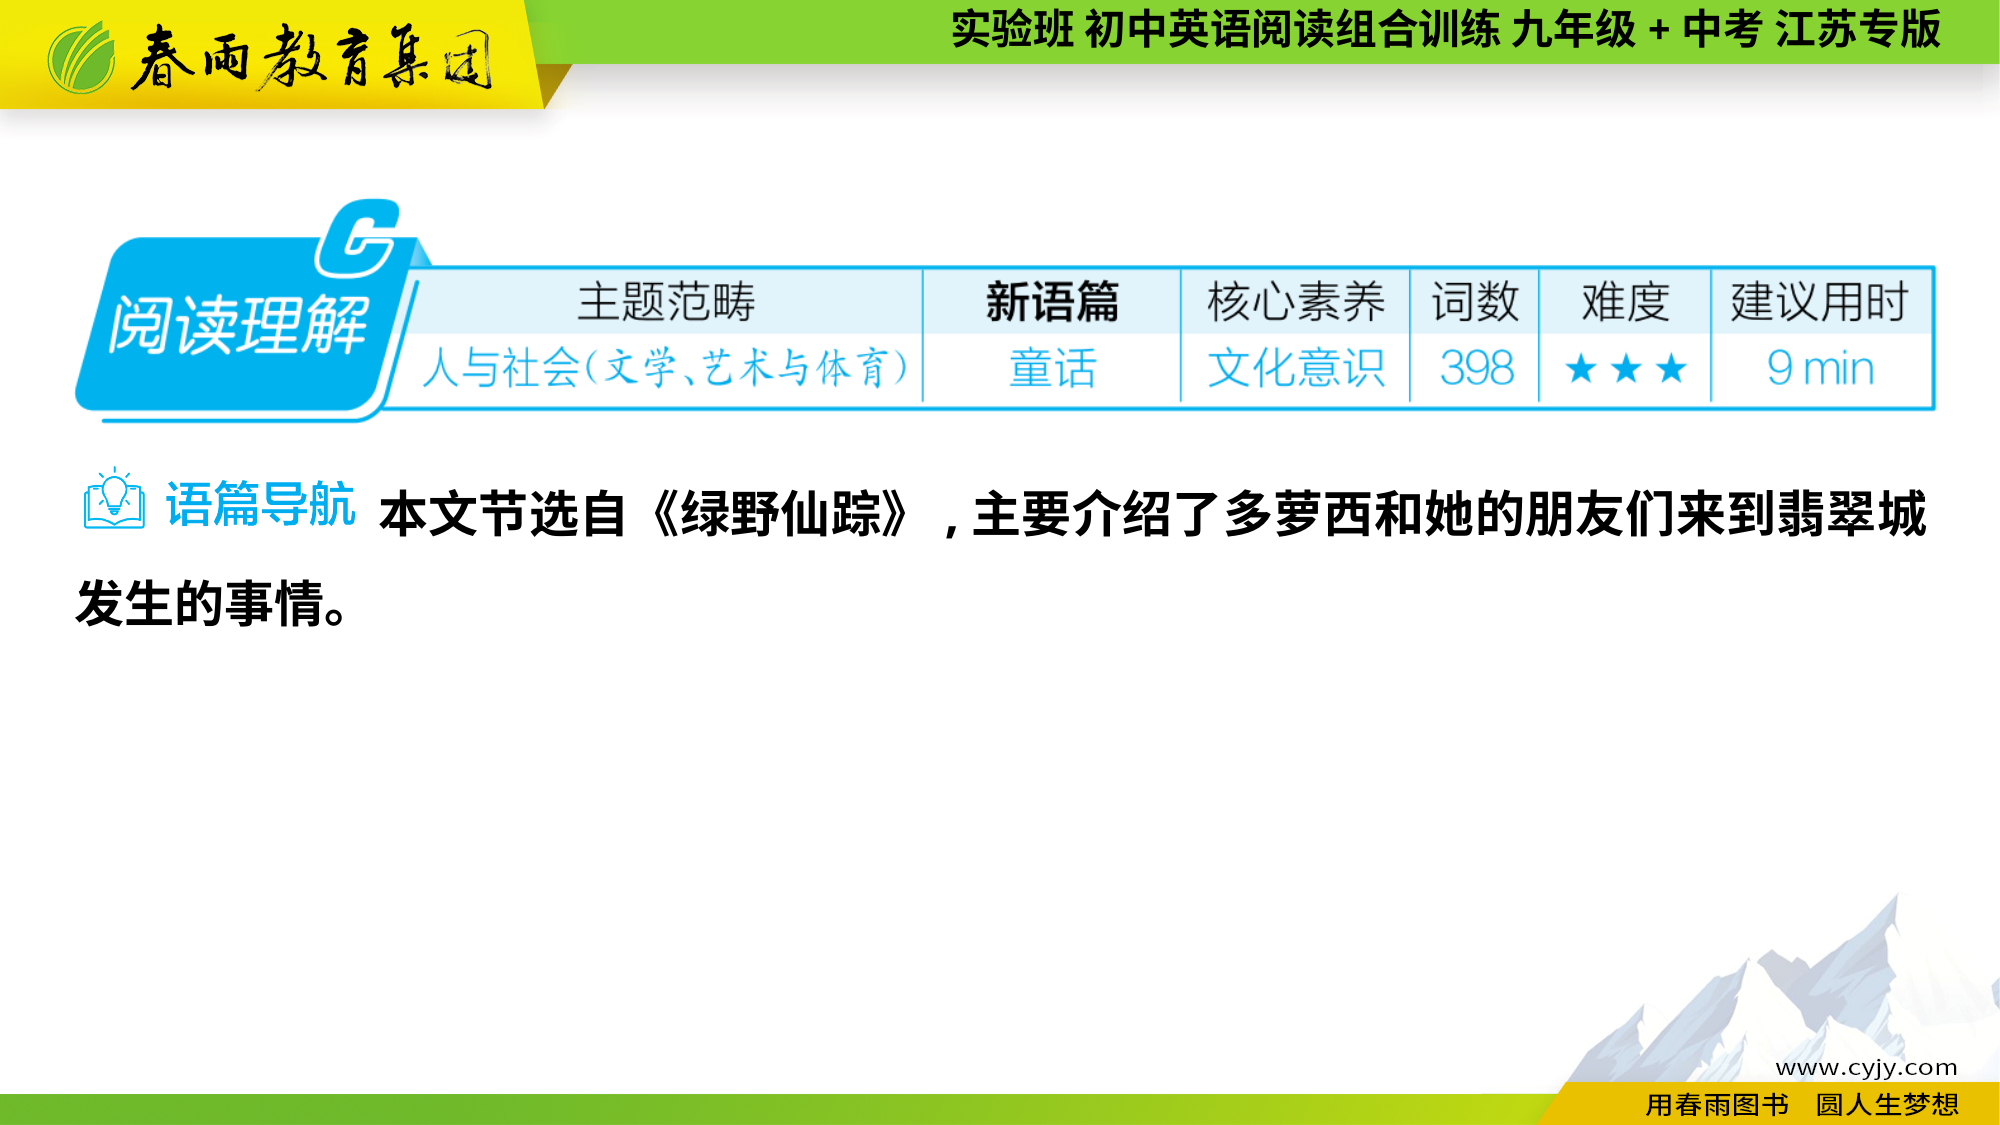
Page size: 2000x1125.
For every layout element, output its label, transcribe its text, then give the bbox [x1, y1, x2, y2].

picture [0, 0, 2000, 1125]
list 本文节选自《绿野仙踪》,主要介绍了多萝西和她的朋友们来到翡翠城发生的事情。 [59, 444, 1944, 642]
